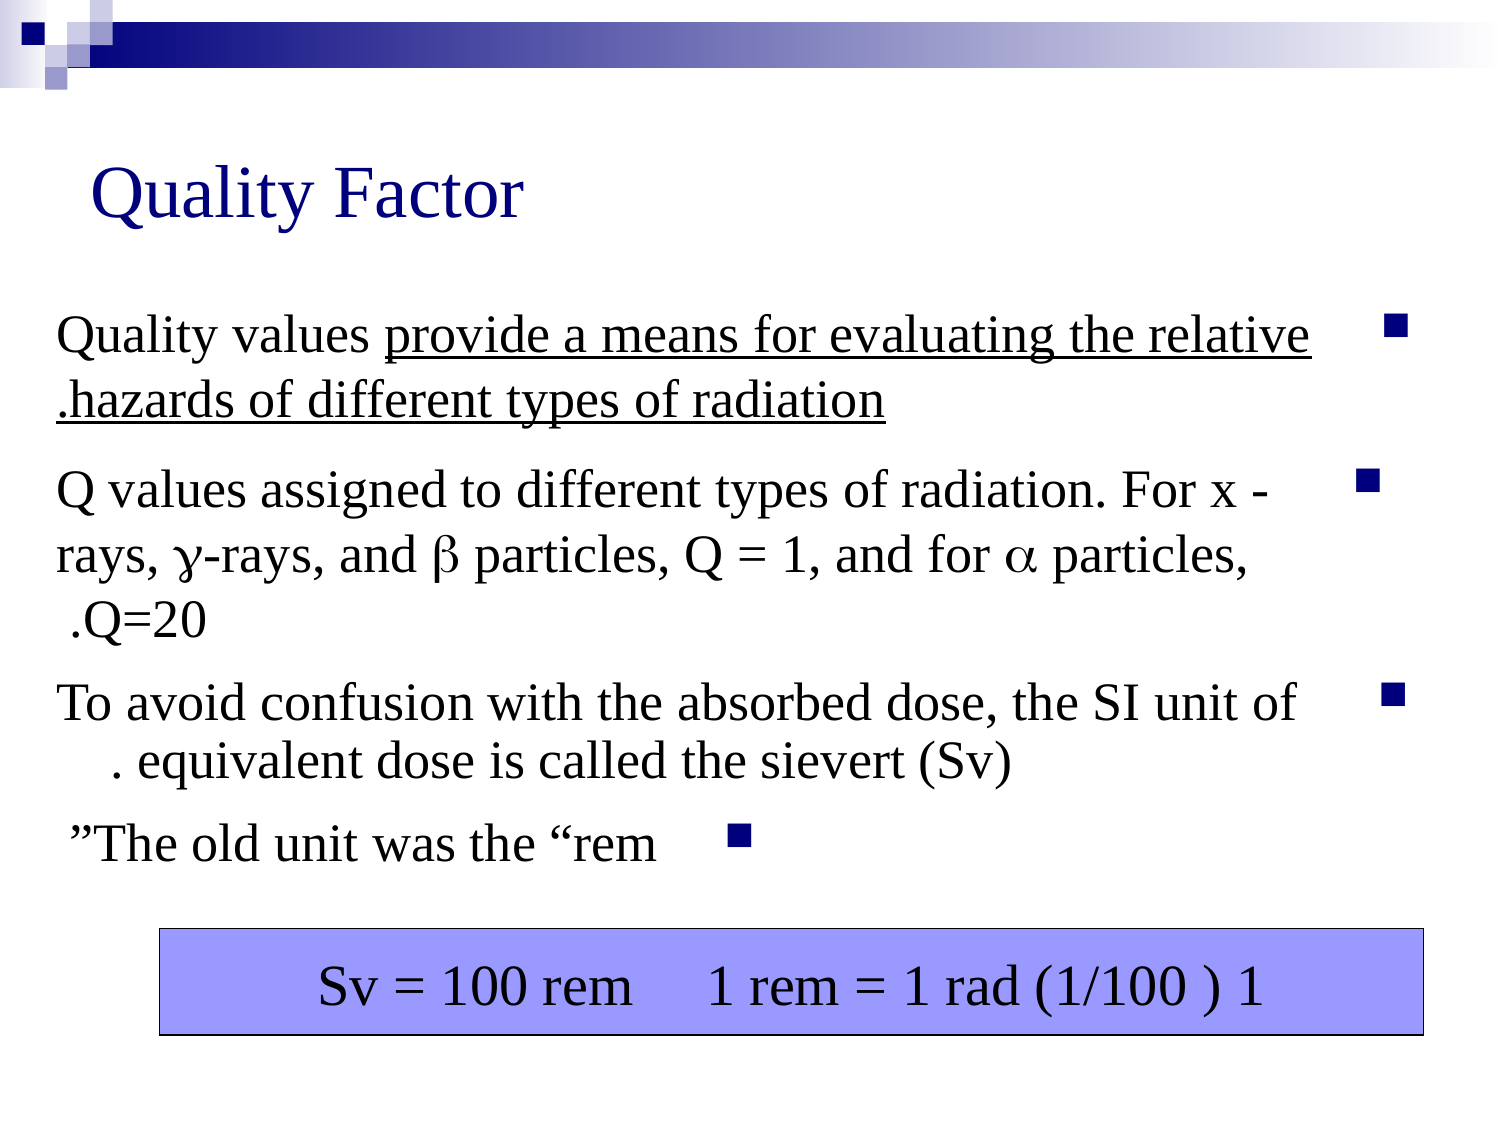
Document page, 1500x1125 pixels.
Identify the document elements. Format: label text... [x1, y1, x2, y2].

text_box Quality values provide a means for evaluating the relative hazards of different types of radiation. Q values assigned to different types of radiation. For x -rays, -rays, and  particles, Q = 1, and for  particles, Q=20. To avoid confusion with the absorbed dose, the SI unit of equivalent dose is called the sievert (Sv). The old unit was the “rem” [41, 290, 1436, 1125]
text_box 1 Sv = 100 rem 1 rem = 1 rad (1/100 ) [159, 928, 1424, 1035]
title Quality Factor [74, 74, 1426, 290]
